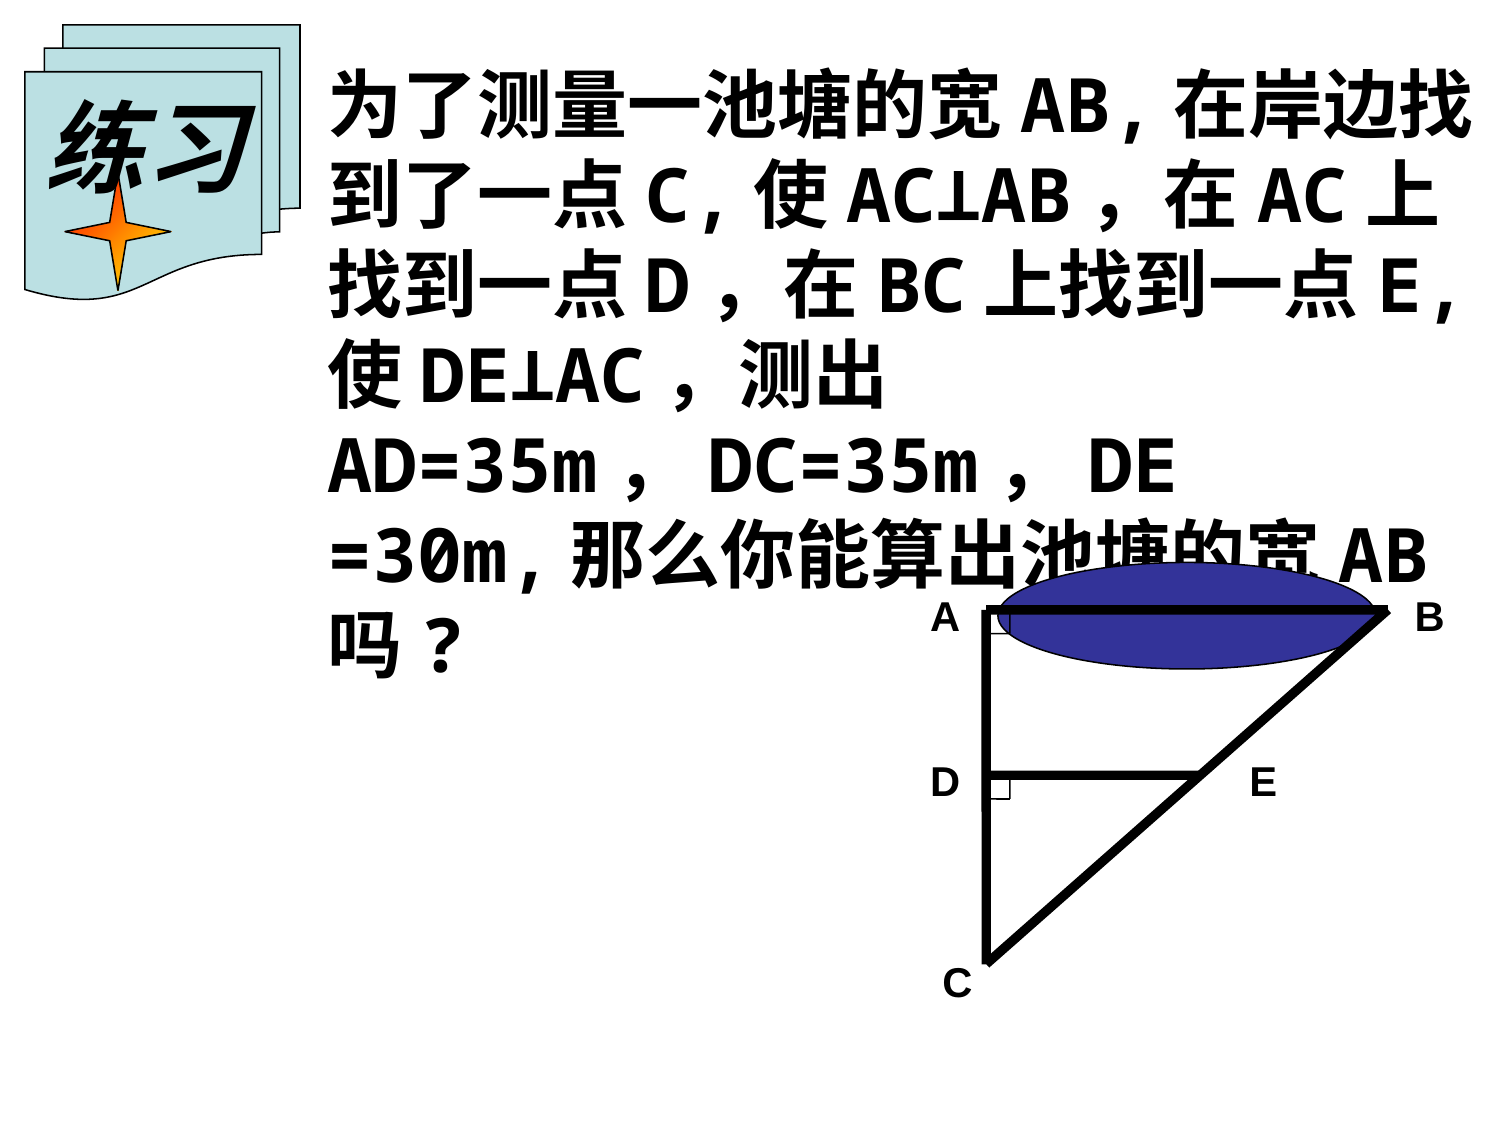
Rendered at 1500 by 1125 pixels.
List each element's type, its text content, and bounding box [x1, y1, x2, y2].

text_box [915, 562, 1461, 1014]
text_box [24, 24, 301, 300]
text_box 为了测量一池塘的宽AB,在岸边找到了一点C,使AC⊥AB，在AC上找到一点D，在BC上找到一点E,使DE⊥AC，测出AD=35m，DC=35m，DE =30m,那么你能算出池塘的宽AB吗? [312, 49, 1500, 695]
text_box [64, 213, 172, 291]
text_box 练习 [29, 78, 282, 213]
